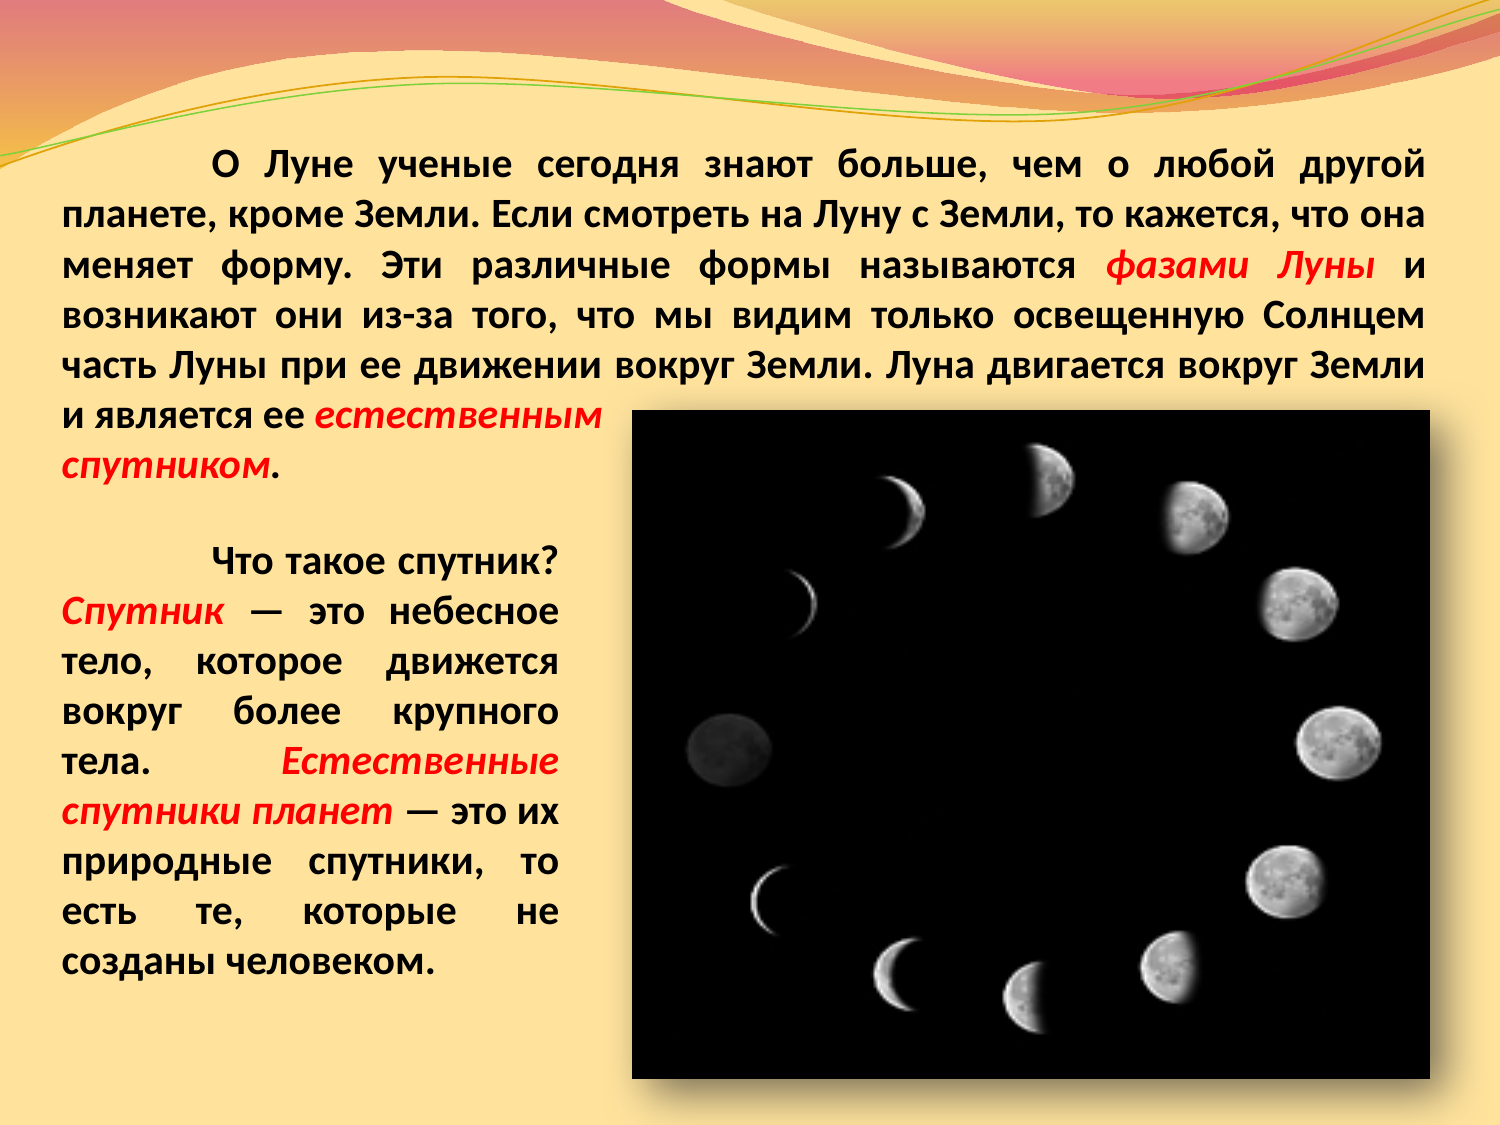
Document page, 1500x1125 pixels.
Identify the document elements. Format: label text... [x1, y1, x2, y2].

picture [632, 409, 1430, 1080]
text_box Что такое спутник? Спутник — это небесное тело, которое движется вокруг более крупного тела. Естественные спутники планет — это их природные спутники, то есть те, которые не созданы человеком. [46, 480, 575, 991]
text_box О Луне ученые сегодня знают больше, чем о любой другой планете, кроме Земли. Если смотреть на Луну с Земли, то кажется, что она меняет форму. Эти различные формы называются фазами Луны и возникают они из-за того, что мы видим только освещенную Солнцем часть Луны при ее движении вокруг Земли. Луна двигается вокруг Земли и является ее естественным спутником. [46, 128, 1442, 494]
